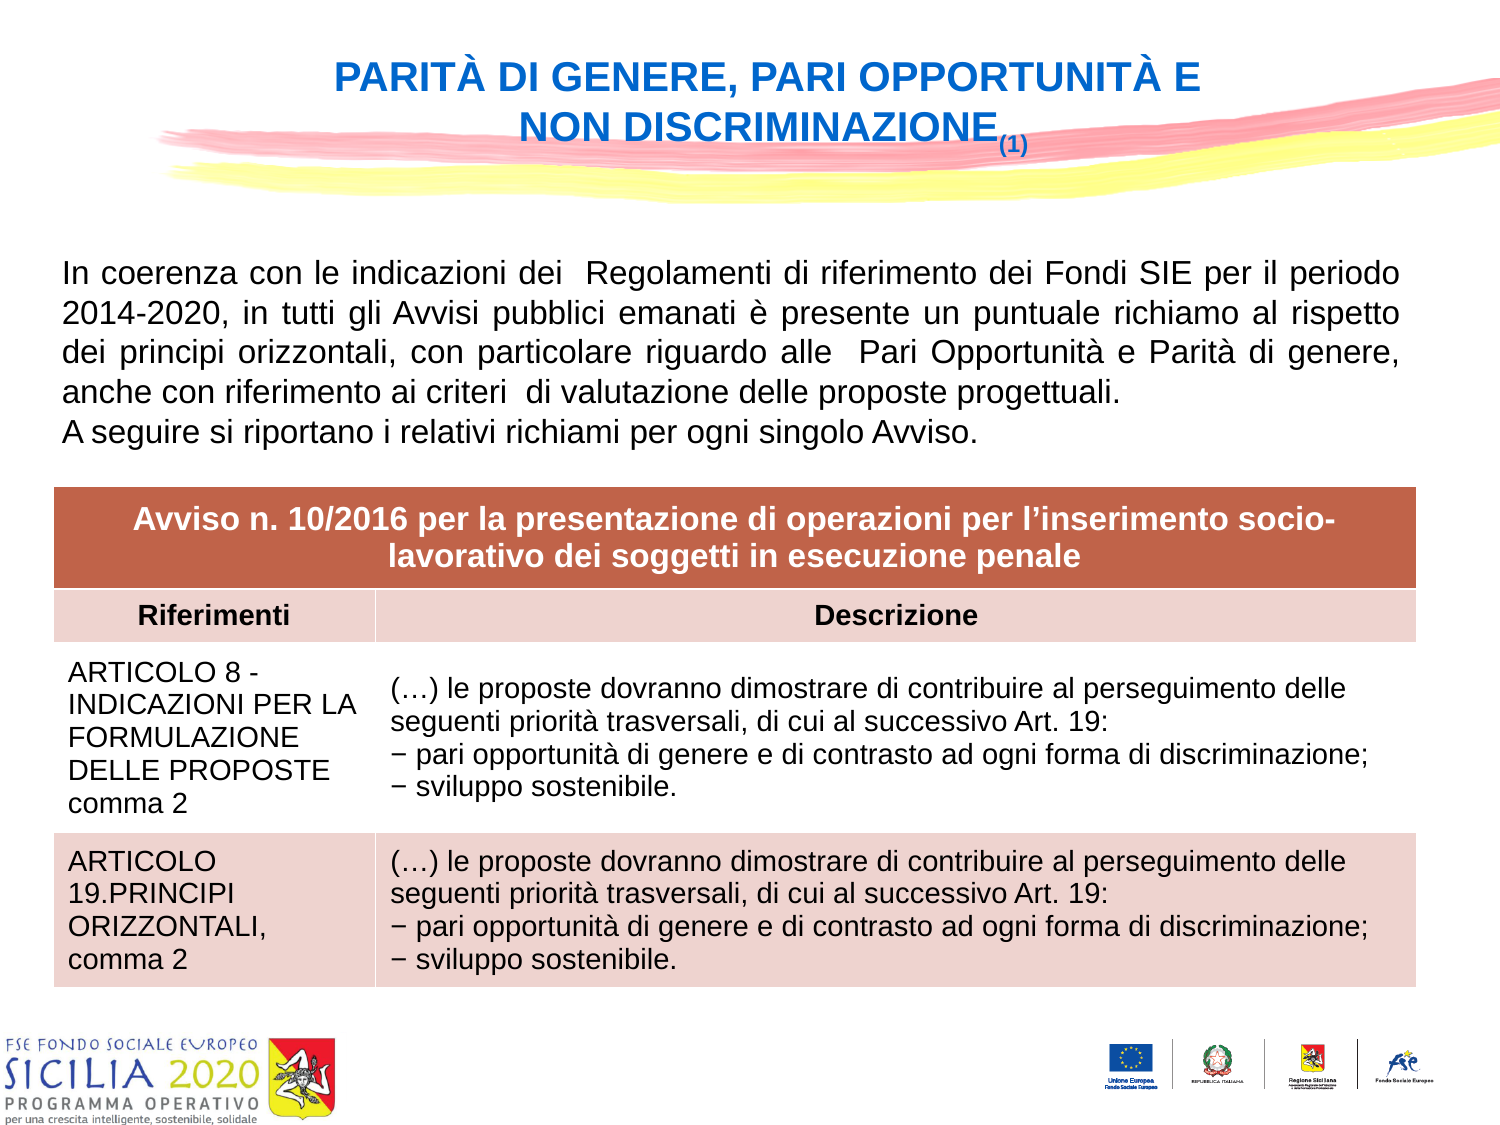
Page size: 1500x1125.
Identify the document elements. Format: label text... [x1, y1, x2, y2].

picture [1080, 1034, 1447, 1107]
table_cell (…) le proposte dovranno dimostrare di contribuire al perseguimento delle seguenti priorità trasversali, di cui al successivo Art. 19: − pari opportunità di genere e di contrasto ad ogni forma di discriminazione; − sviluppo sostenibile. [376, 833, 1416, 987]
table_cell Descrizione [376, 590, 1416, 642]
table_header Avviso n. 10/2016 per la presentazione di operazioni per l’inserimento socio-lavorativo dei soggetti in esecuzione penale [54, 487, 1416, 588]
text_box PARITÀ DI GENERE, PARI OPPORTUNITÀ E NON DISCRIMINAZIONE(1) [47, 42, 1500, 165]
table_cell ARTICOLO 19.PRINCIPI ORIZZONTALI, comma 2 [54, 833, 375, 987]
table_cell ARTICOLO 8 - INDICAZIONI PER LA FORMULAZIONE DELLE PROPOSTE comma 2 [54, 644, 375, 832]
picture [100, 77, 1500, 209]
text_box In coerenza con le indicazioni dei Regolamenti di riferimento dei Fondi SIE per il periodo 2014-2020, in tutti gli Avvisi pubblici emanati è presente un puntuale richiamo al rispetto dei principi orizzontali, con particolare riguardo alle Pari Opportunità e Parità di genere, anche con riferimento ai criteri di valutazione delle proposte progettuali. A seguire si riportano i relativi richiami per ogni singolo Avviso. [47, 243, 1418, 458]
table_cell Riferimenti [54, 590, 375, 642]
table_cell (…) le proposte dovranno dimostrare di contribuire al perseguimento delle seguenti priorità trasversali, di cui al successivo Art. 19: − pari opportunità di genere e di contrasto ad ogni forma di discriminazione; − sviluppo sostenibile. [376, 644, 1416, 832]
picture [0, 1031, 348, 1125]
